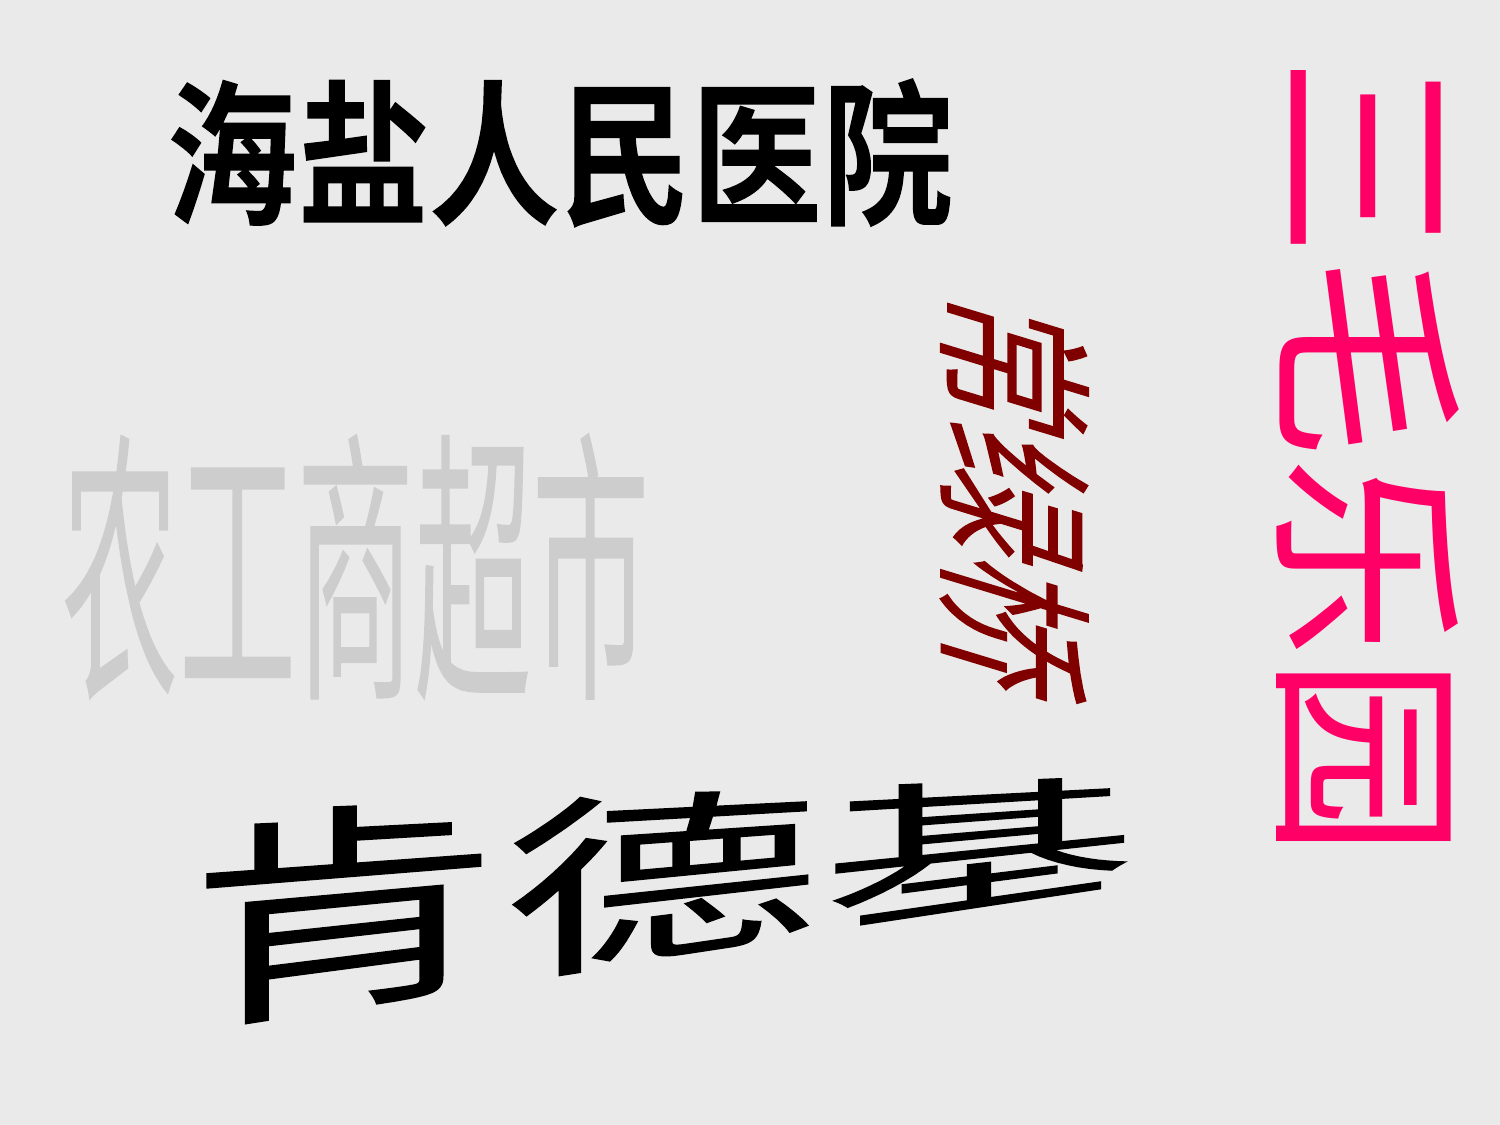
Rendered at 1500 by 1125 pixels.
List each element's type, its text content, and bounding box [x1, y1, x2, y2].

text_box 三毛乐园 [1229, 42, 1500, 964]
